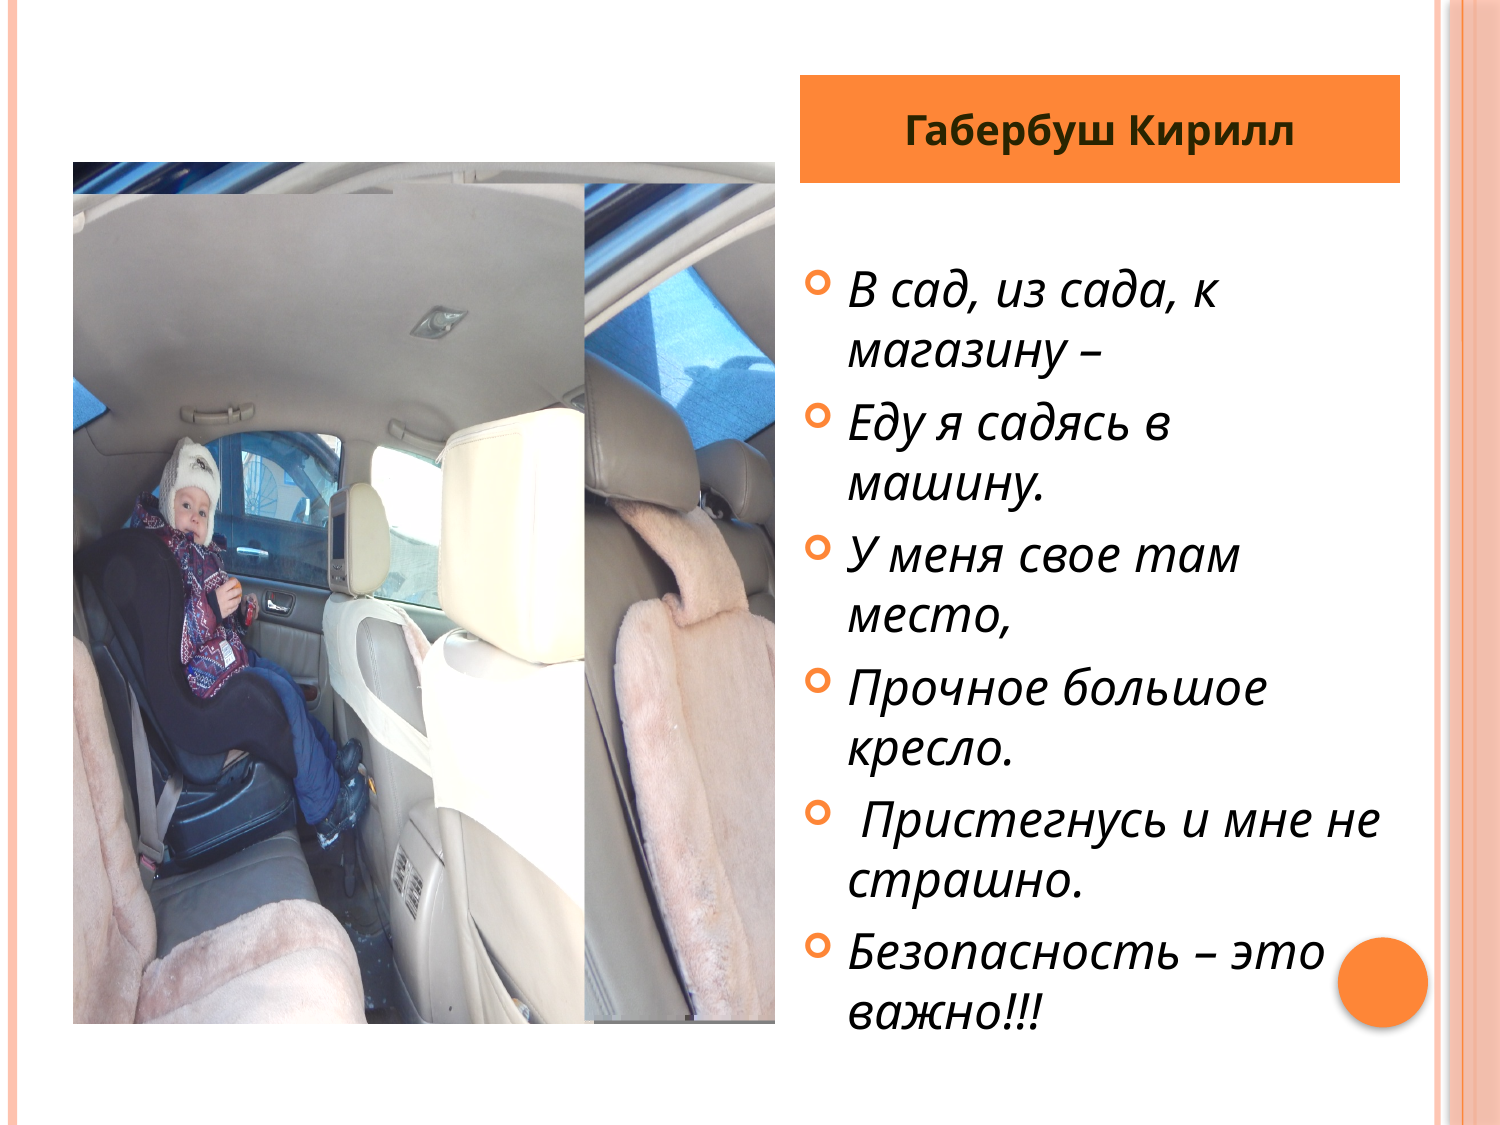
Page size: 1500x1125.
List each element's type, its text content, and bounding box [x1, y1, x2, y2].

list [73, 161, 776, 1025]
list Габербуш Кирилл [800, 75, 1400, 183]
list В сад, из сада, к магазину – Еду я садясь в машину. У меня свое там место, Прочное большое кресло. Пристегнусь и мне не страшно. Безопасность – это важно!!! [787, 249, 1400, 1050]
